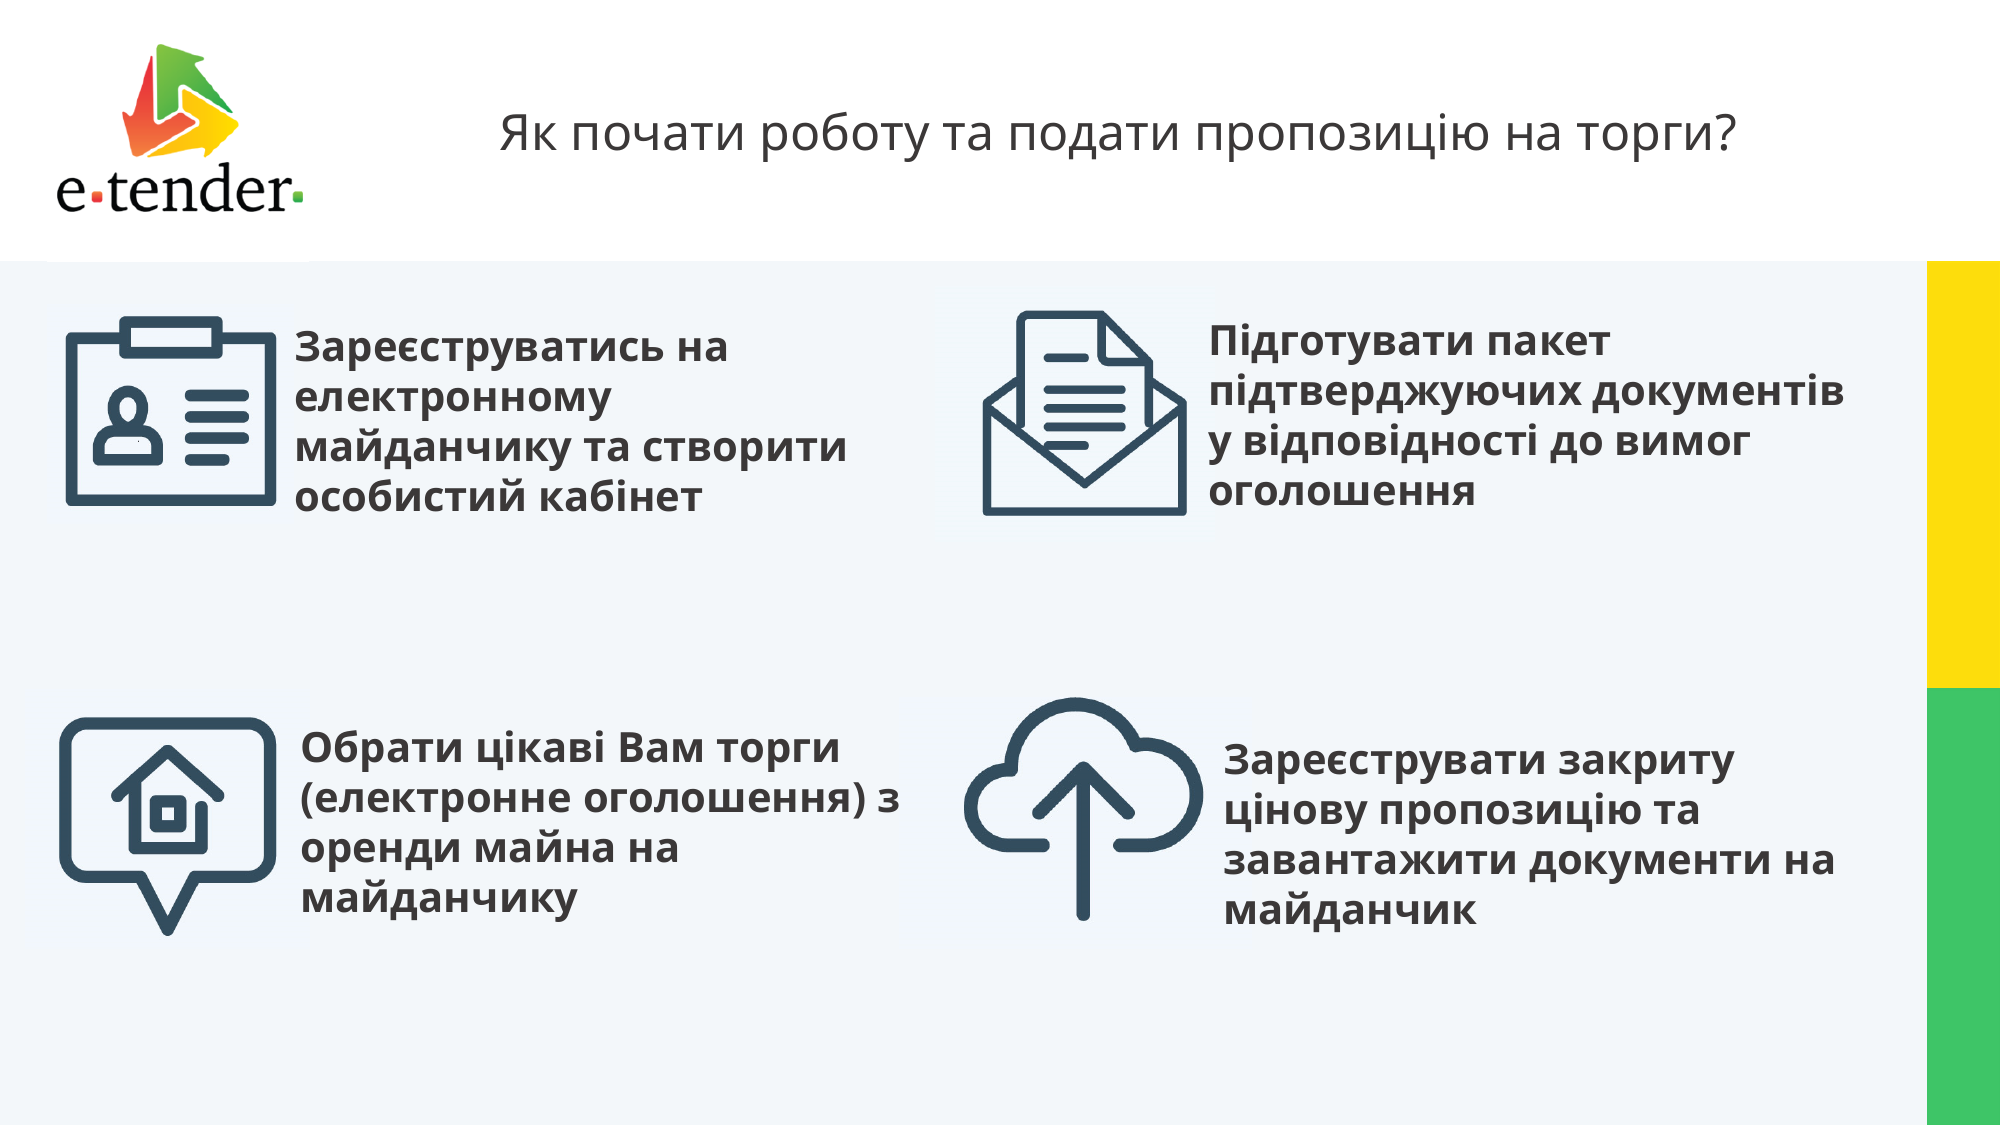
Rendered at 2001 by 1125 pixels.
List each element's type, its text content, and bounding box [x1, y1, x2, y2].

text_box Як почати роботу та подати пропозицію на торги? [484, 93, 1752, 168]
picture [0, 0, 2000, 1125]
